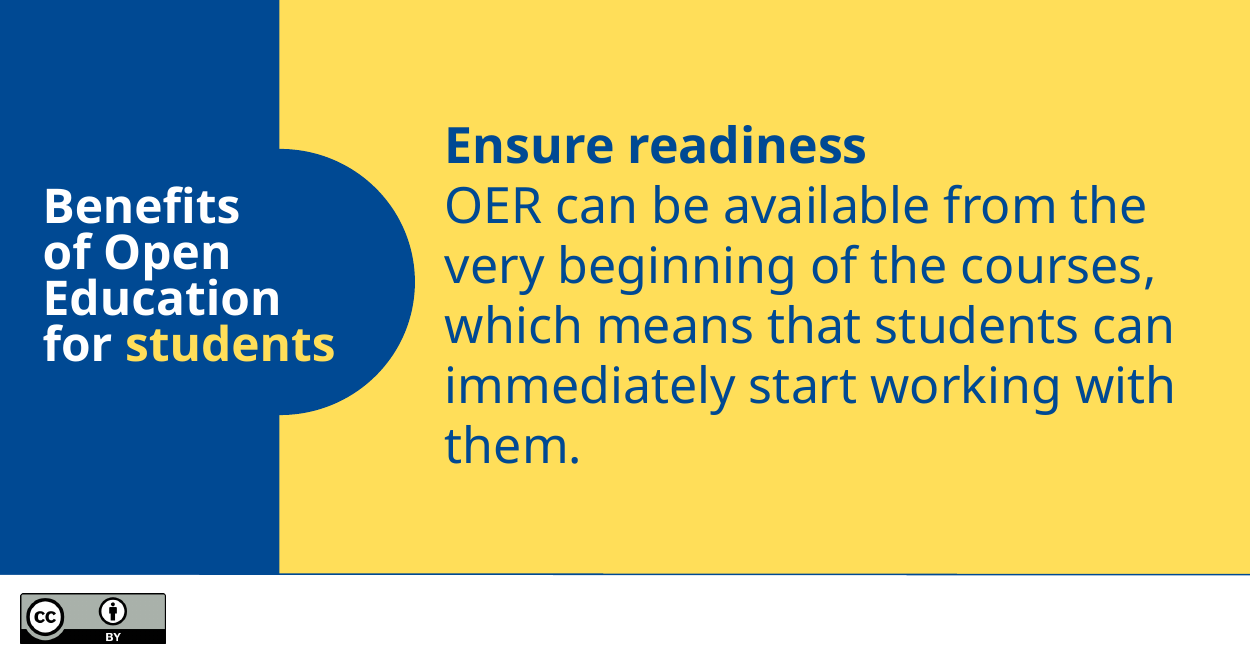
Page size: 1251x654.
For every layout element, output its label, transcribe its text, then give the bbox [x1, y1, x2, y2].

text_box Benefits of Open Education for students [27, 171, 368, 386]
text_box [0, 582, 1250, 654]
text_box Ensure readiness OER can be available from the very beginning of the courses, which means that students can immediately start working with them. [430, 98, 1250, 489]
text_box [368, 181, 415, 383]
text_box [196, 386, 365, 416]
text_box [206, 148, 355, 171]
picture [20, 592, 166, 645]
text_box [0, 0, 280, 573]
